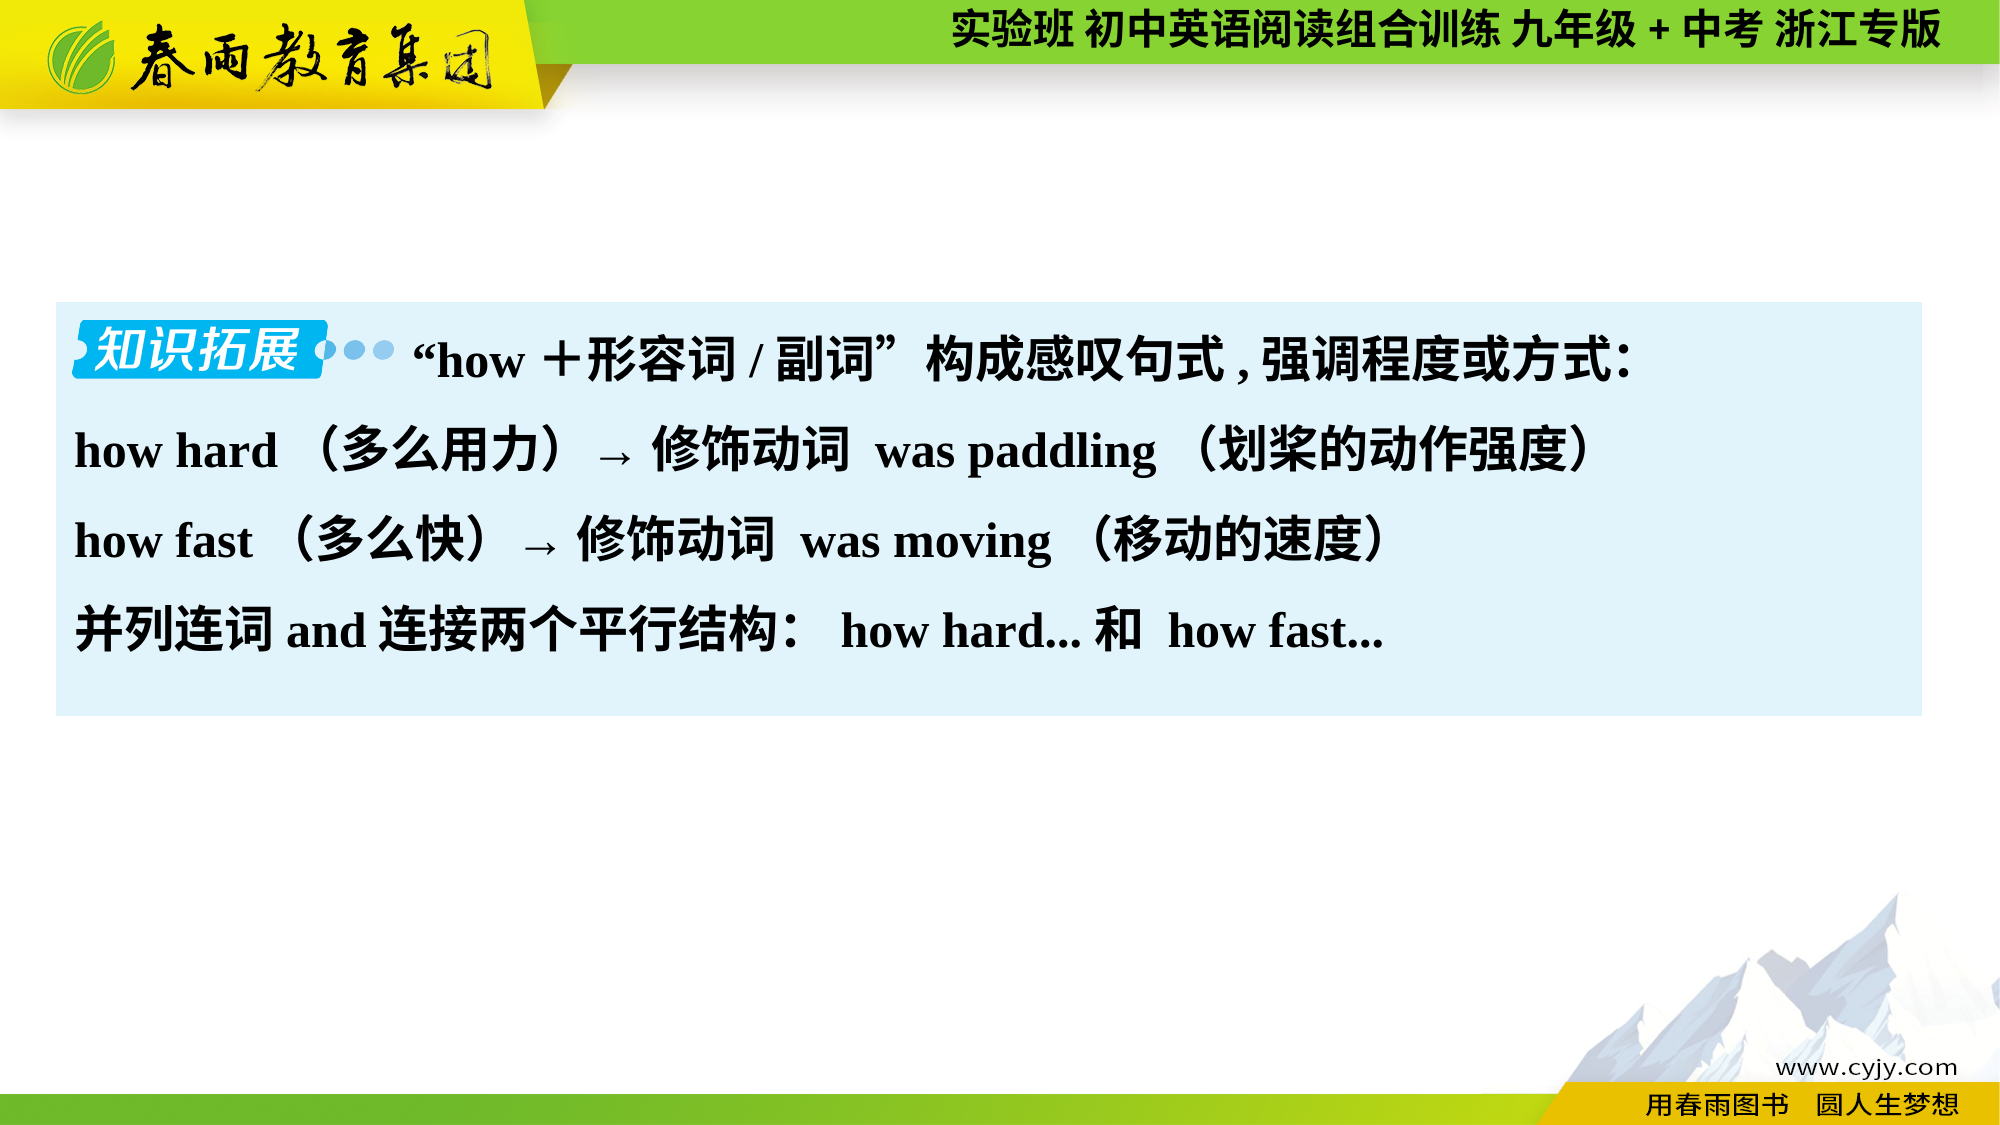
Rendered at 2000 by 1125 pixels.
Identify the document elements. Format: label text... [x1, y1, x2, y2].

list “how＋形容词/副词”构成感叹句式,强调程度或方式： how hard（多么用力）→ 修饰动词 was paddling（划桨的动作强度） how fast（多么快）→ 修饰动词 was moving（移动的速度） 并列连词and连接两个平行结构：how hard...和 how fast... [59, 289, 1944, 657]
picture [0, 0, 2000, 1125]
